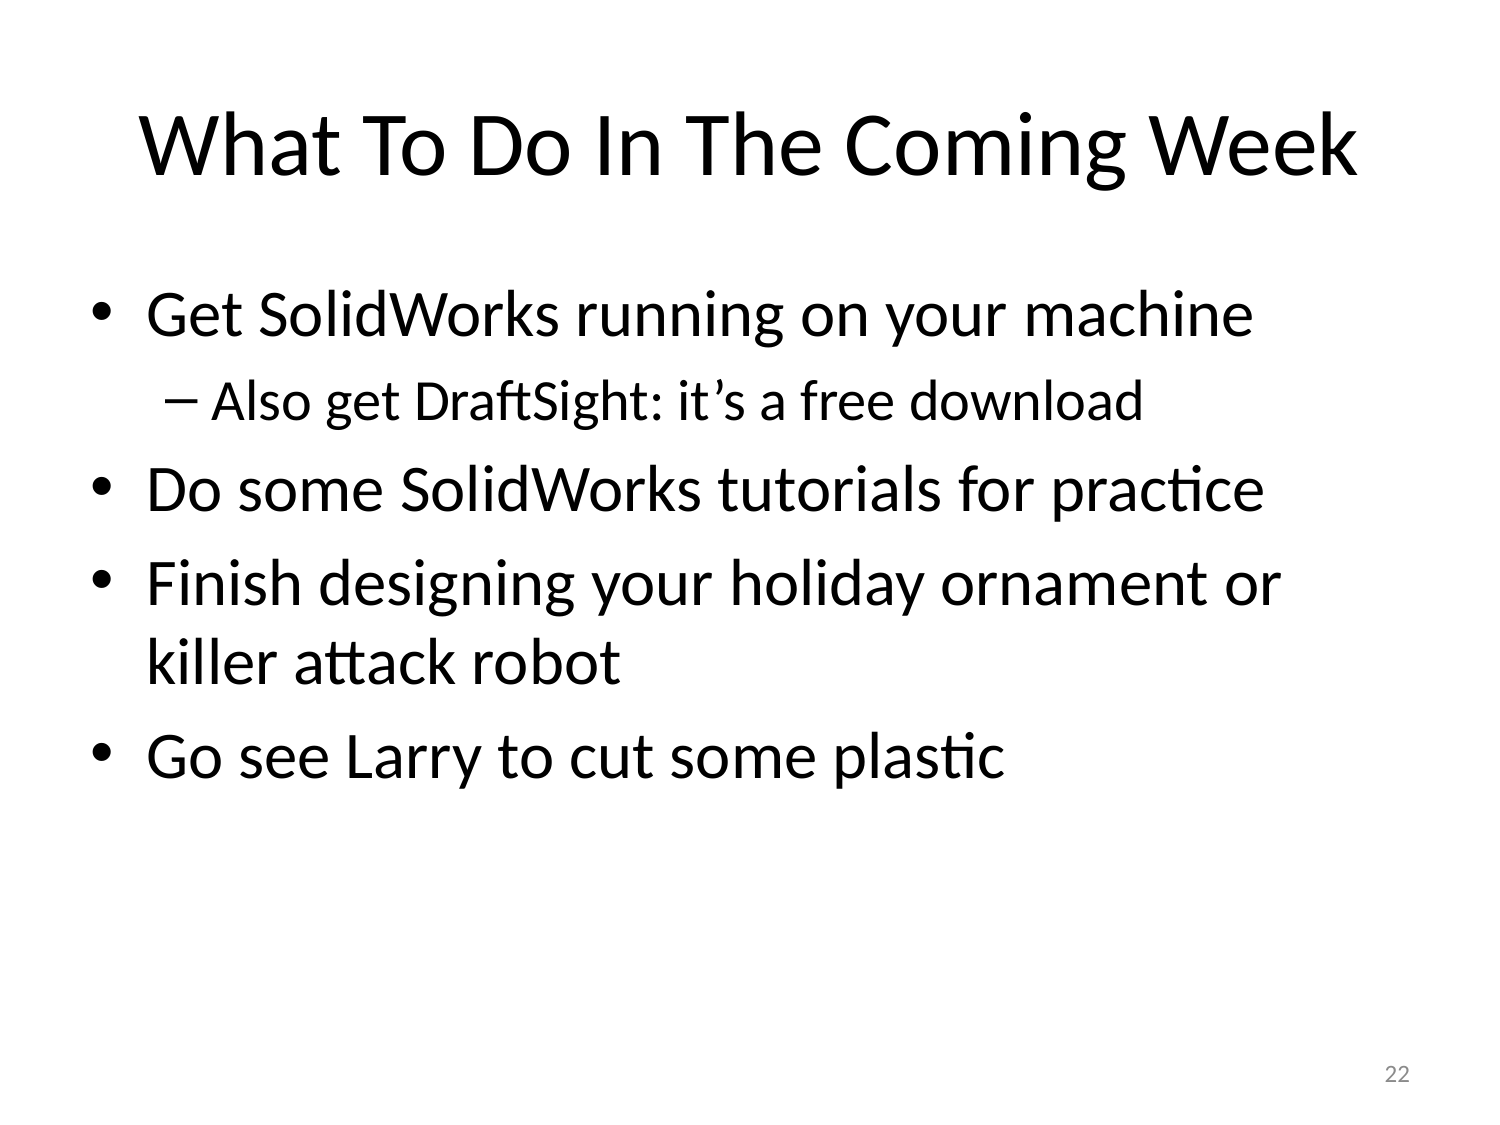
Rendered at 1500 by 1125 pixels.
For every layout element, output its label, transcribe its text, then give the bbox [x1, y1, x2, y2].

slide_number 22 [1074, 1042, 1425, 1103]
title What To Do In The Coming Week [75, 45, 1425, 233]
list Get SolidWorks running on your machine Also get DraftSight: it’s a free download Do some SolidWorks tutorials for practice Finish designing your holiday ornament or killer attack robot Go see Larry to cut some plastic [75, 262, 1425, 1005]
